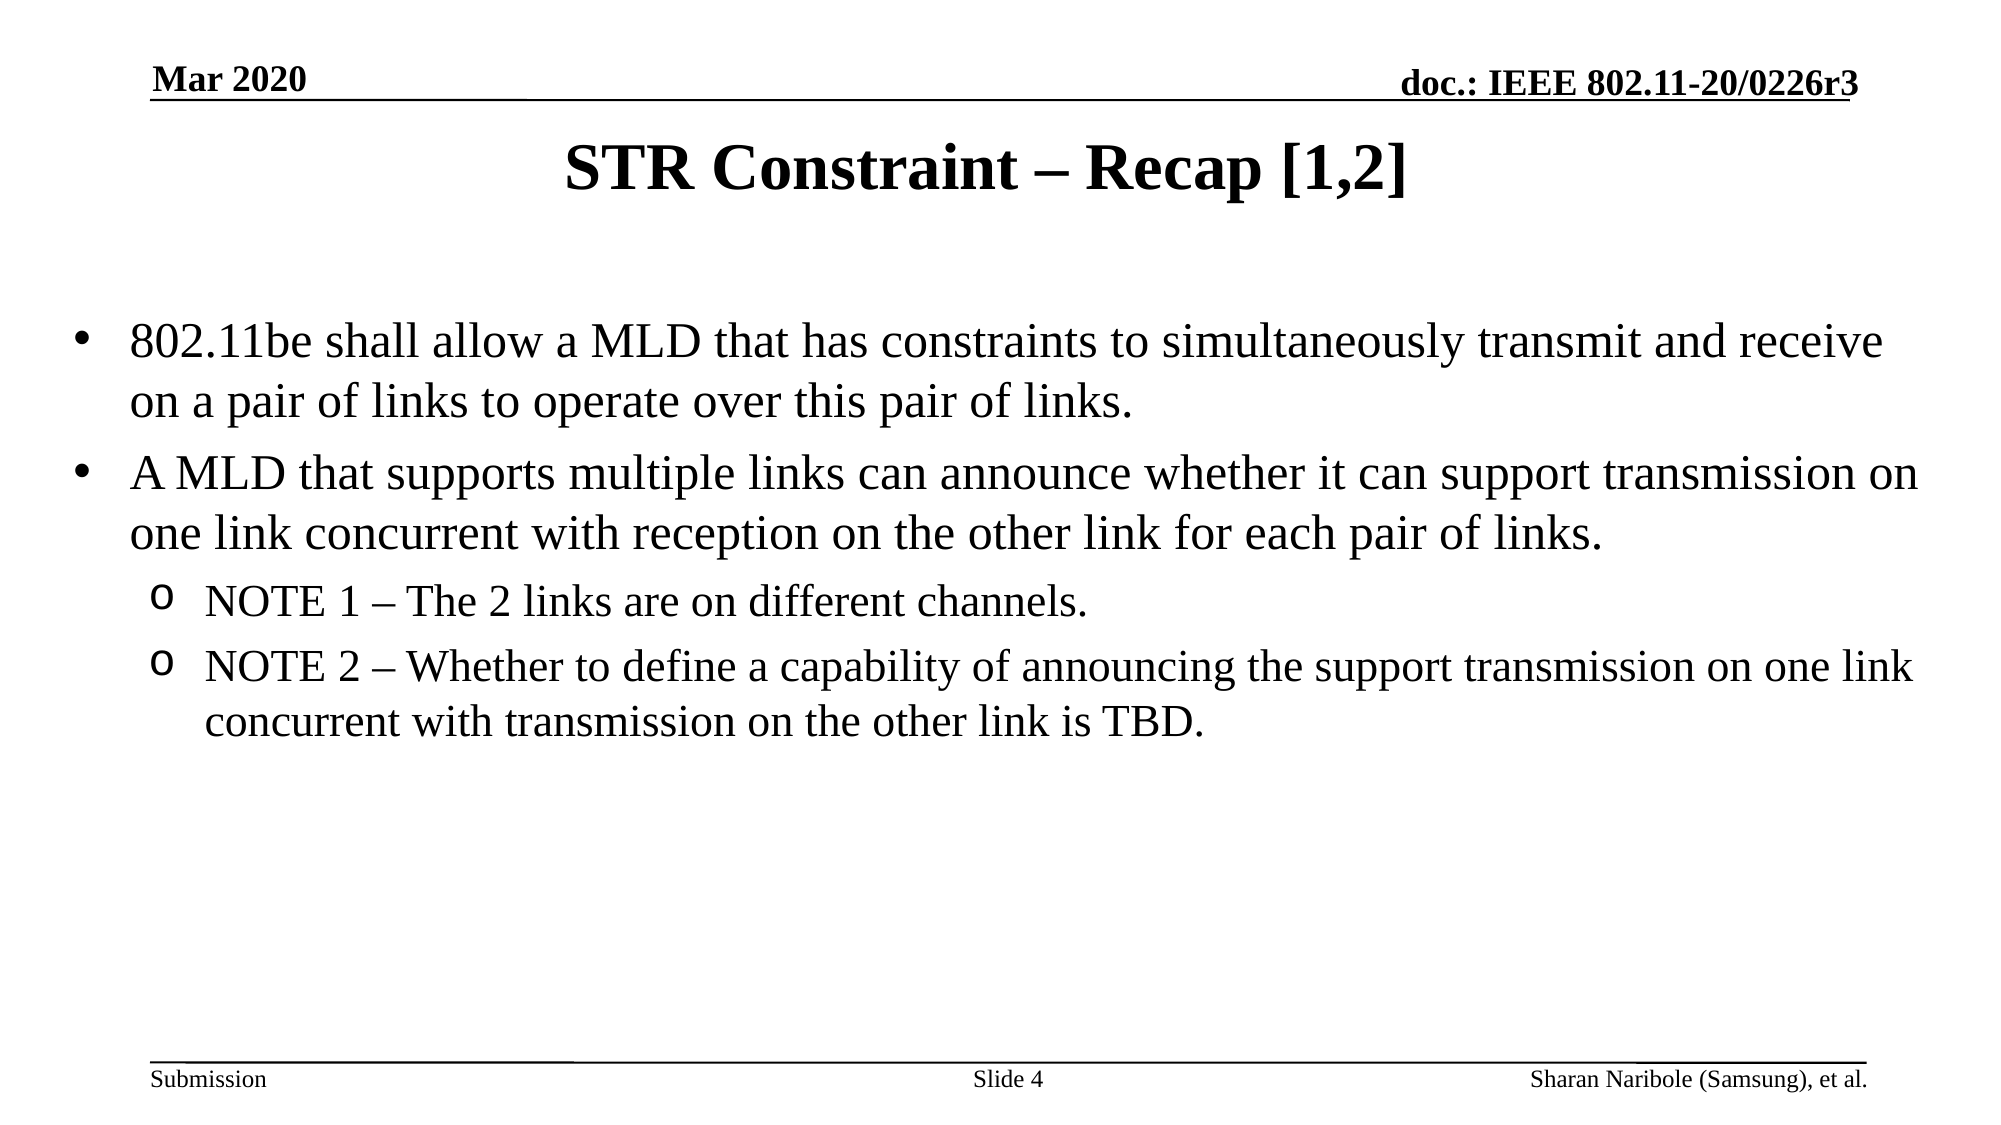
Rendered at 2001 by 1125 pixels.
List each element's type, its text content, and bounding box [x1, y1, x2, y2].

title STR Constraint – Recap [1,2] [137, 74, 1838, 251]
slide_number Slide 4 [950, 1061, 1067, 1123]
list 802.11be shall allow a MLD that has constraints to simultaneously transmit and receive on a pair of links to operate over this pair of links. A MLD that supports multiple links can announce whether it can support transmission on one link concurrent with reception on the other link for each pair of links. NOTE 1 – The 2 links are on different channels. NOTE 2 – Whether to define a capability of announcing the support transmission on one link concurrent with transmission on the other link is TBD. [57, 299, 1959, 888]
footer Sharan Naribole (Samsung), et al. [1171, 1061, 1869, 1093]
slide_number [152, 54, 563, 100]
